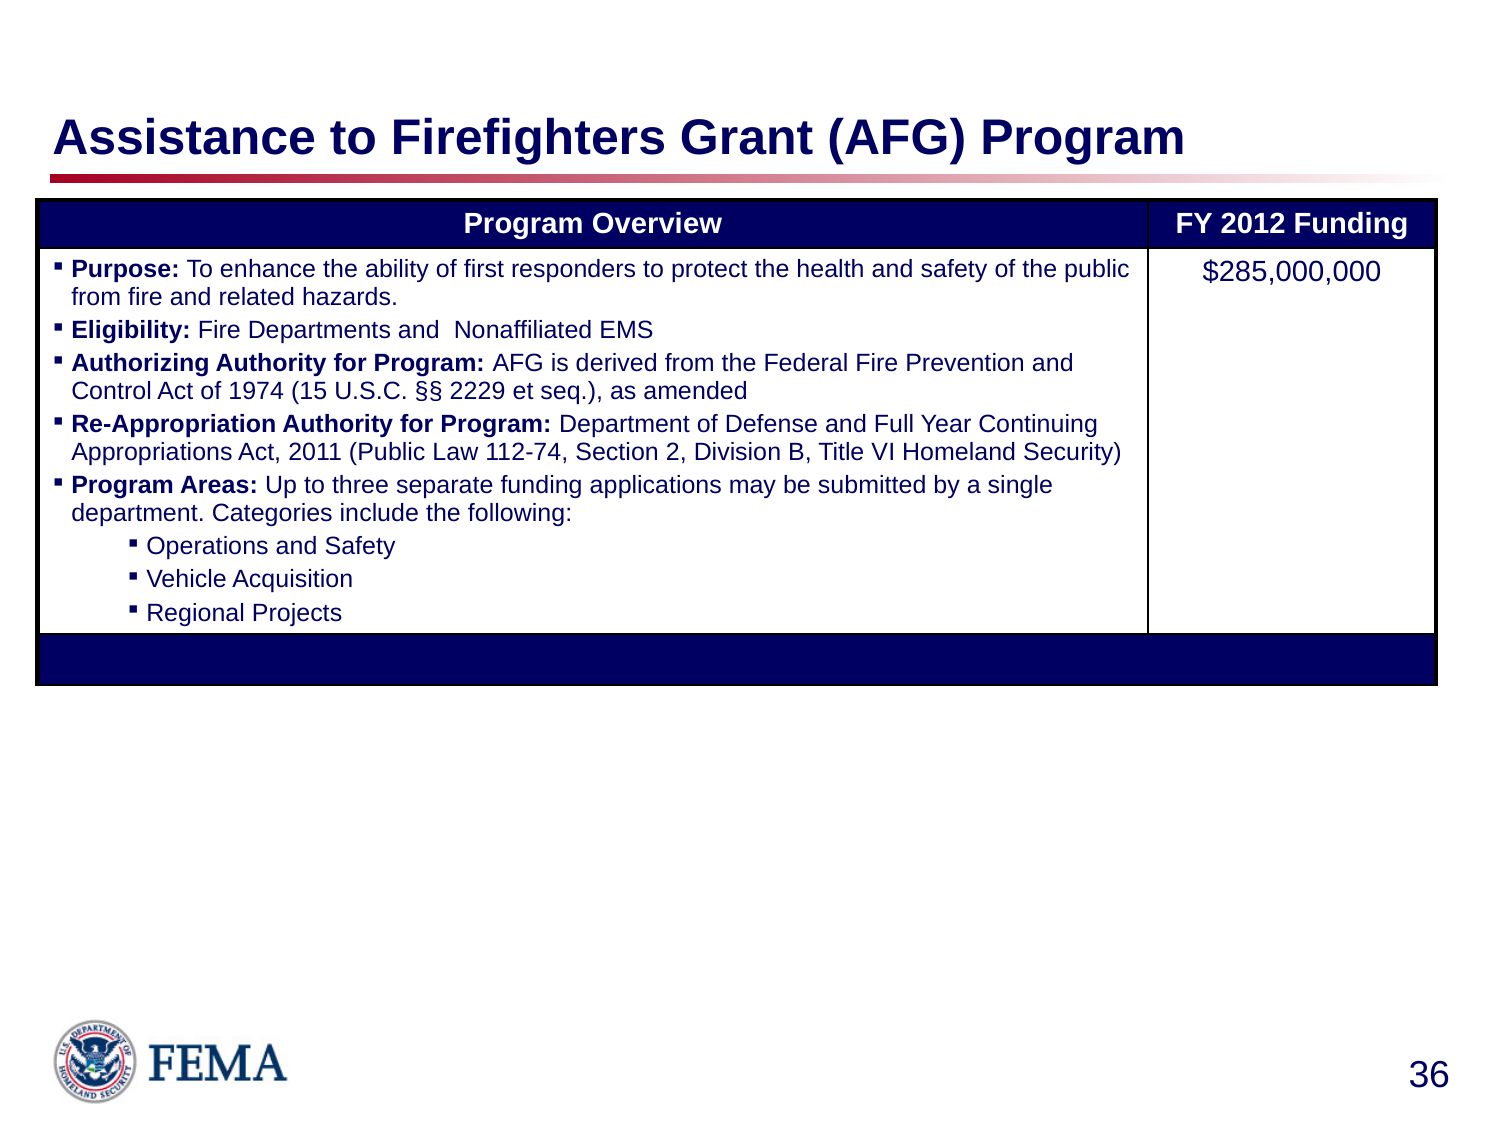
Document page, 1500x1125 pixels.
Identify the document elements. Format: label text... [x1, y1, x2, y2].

table_header FY 2012 Funding [1149, 202, 1434, 247]
slide_number 36 [1099, 1024, 1451, 1103]
table_header Program Overview [40, 202, 1147, 247]
table_cell [40, 635, 1434, 684]
picture [51, 1017, 290, 1106]
table_cell Purpose: To enhance the ability of first responders to protect the health and safety of the public from fire and related hazards. Eligibility: Fire Departments and Nonaffiliated EMS Authorizing Authority for Program: AFG is derived from the Federal Fire Prevention and Control Act of 1974 (15 U.S.C. §§ 2229 et seq.), as amended Re-Appropriation Authority for Program: Department of Defense and Full Year Continuing Appropriations Act, 2011 (Public Law 112-74, Section 2, Division B, Title VI Homeland Security) Program Areas: Up to three separate funding applications may be submitted by a single department. Categories include the following: Operations and Safety Vehicle Acquisition Regional Projects [40, 249, 1147, 633]
table_cell $285,000,000 [1149, 249, 1434, 633]
title Assistance to Firefighters Grant (AFG) Program [36, 0, 1435, 173]
